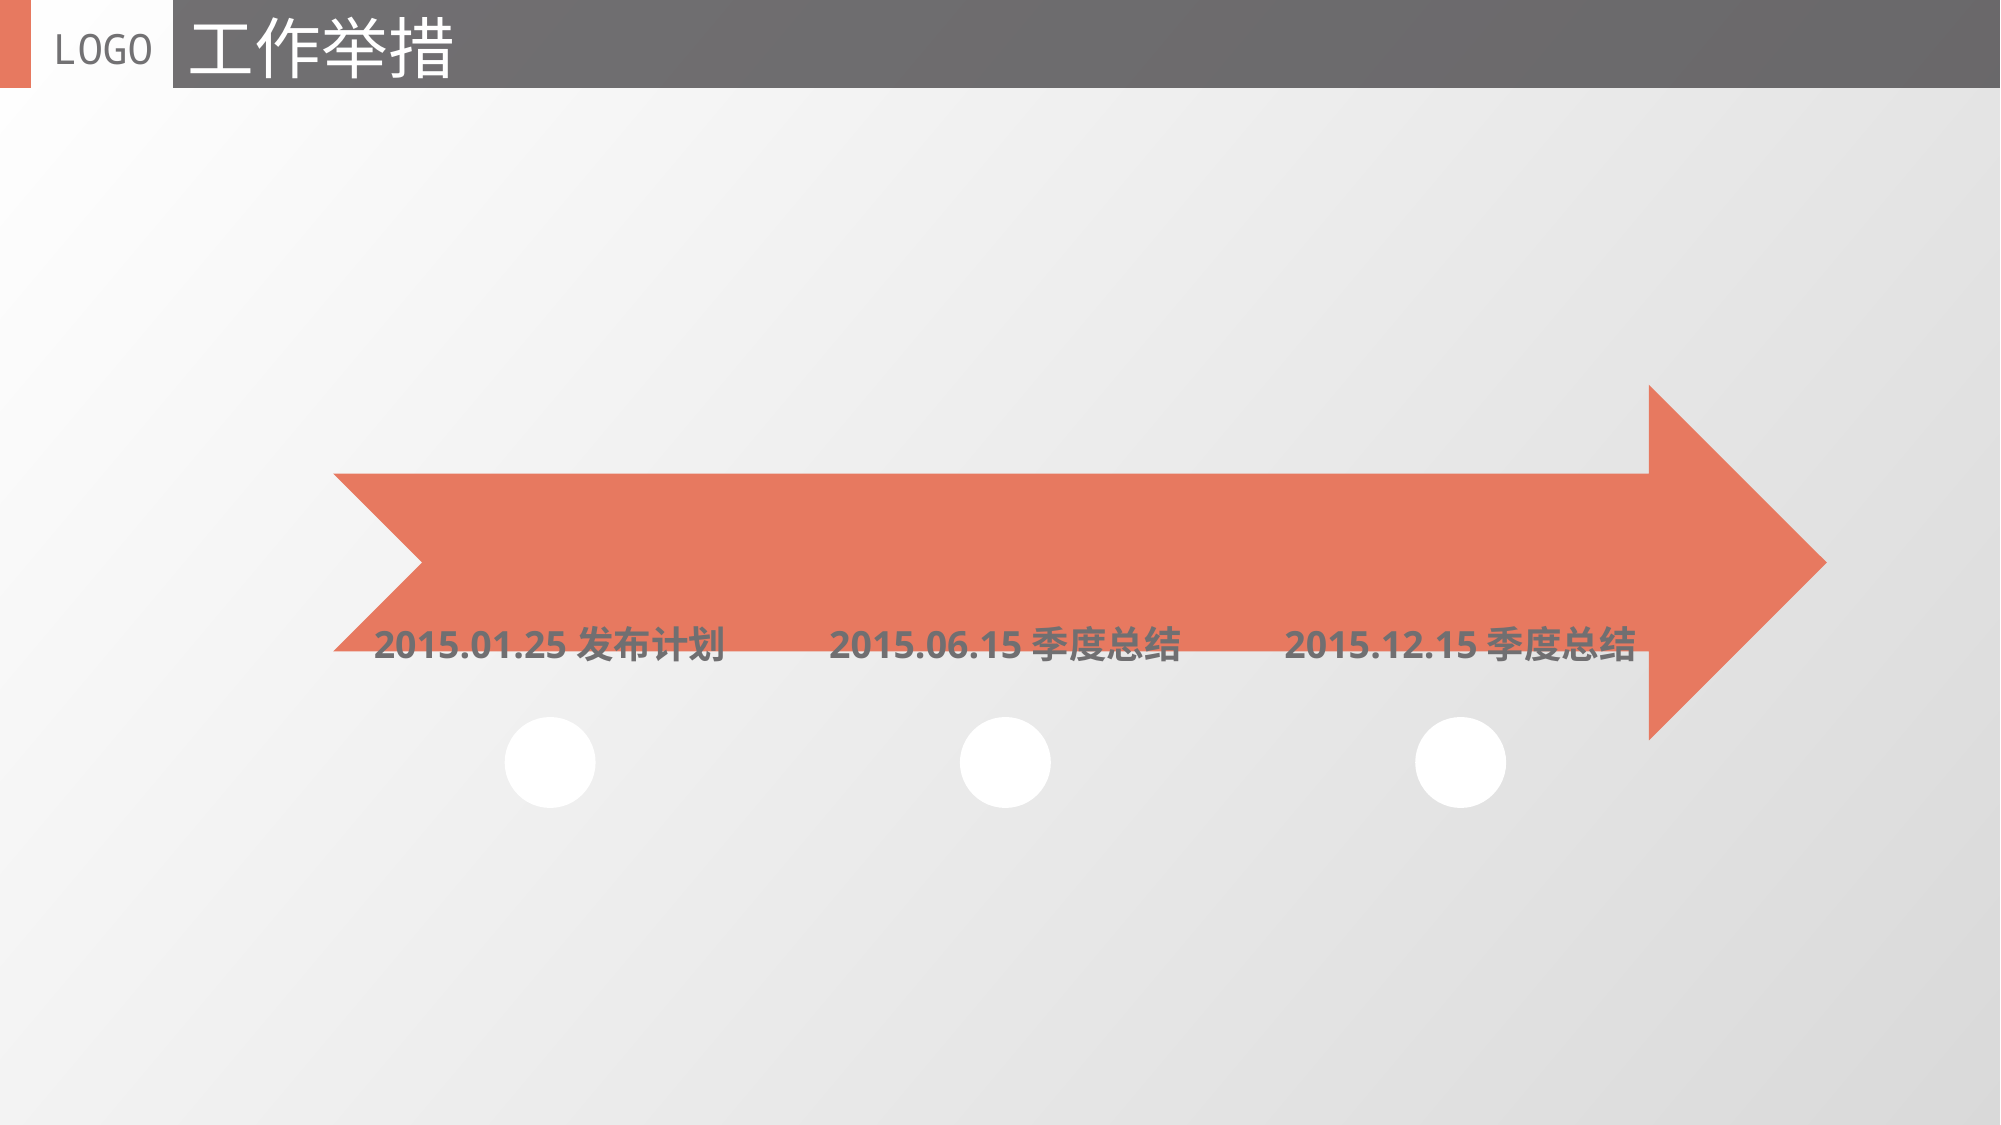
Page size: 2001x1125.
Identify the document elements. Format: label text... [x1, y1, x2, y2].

text_box [556, 0, 2000, 89]
text_box 工作举措 [173, 0, 556, 95]
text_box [333, 117, 1827, 1007]
text_box LOGO [37, 15, 173, 81]
text_box [0, 0, 32, 89]
